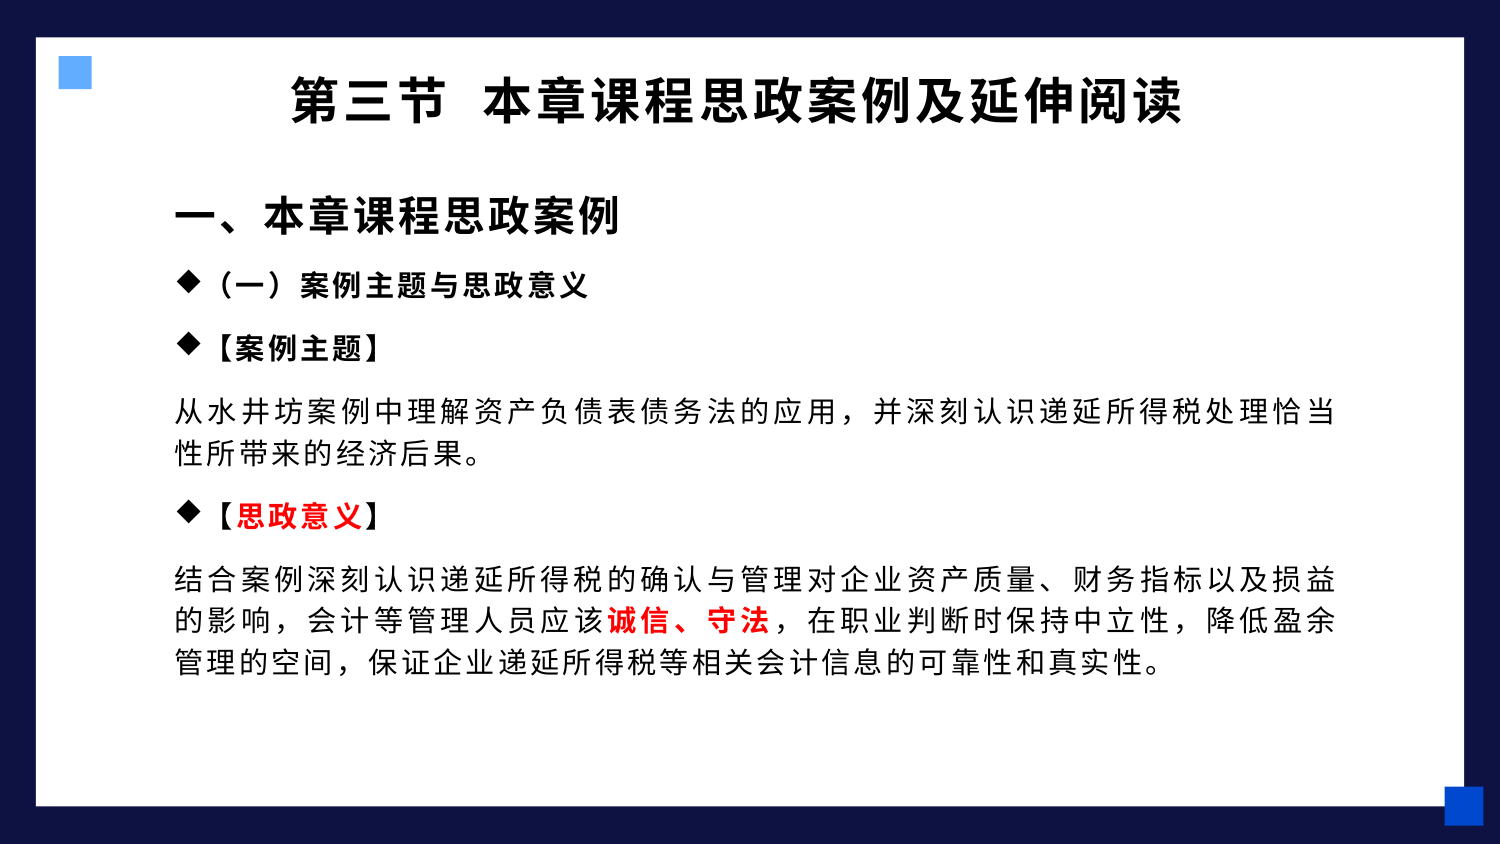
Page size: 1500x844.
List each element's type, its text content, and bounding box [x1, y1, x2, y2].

list 一、本章课程思政案例 （一）案例主题与思政意义 【案例主题】 从水井坊案例中理解资产负债表债务法的应用，并深刻认识递延所得税处理恰当性所带来的经济后果。 【思政意义】 结合案例深刻认识递延所得税的确认与管理对企业资产质量、财务指标以及损益的影响，会计等管理人员应该诚信、守法，在职业判断时保持中立性，降低盈余管理的空间，保证企业递延所得税等相关会计信息的可靠性和真实性。 [157, 179, 1353, 604]
title 第三节 本章课程思政案例及延伸阅读 [141, 48, 1327, 138]
